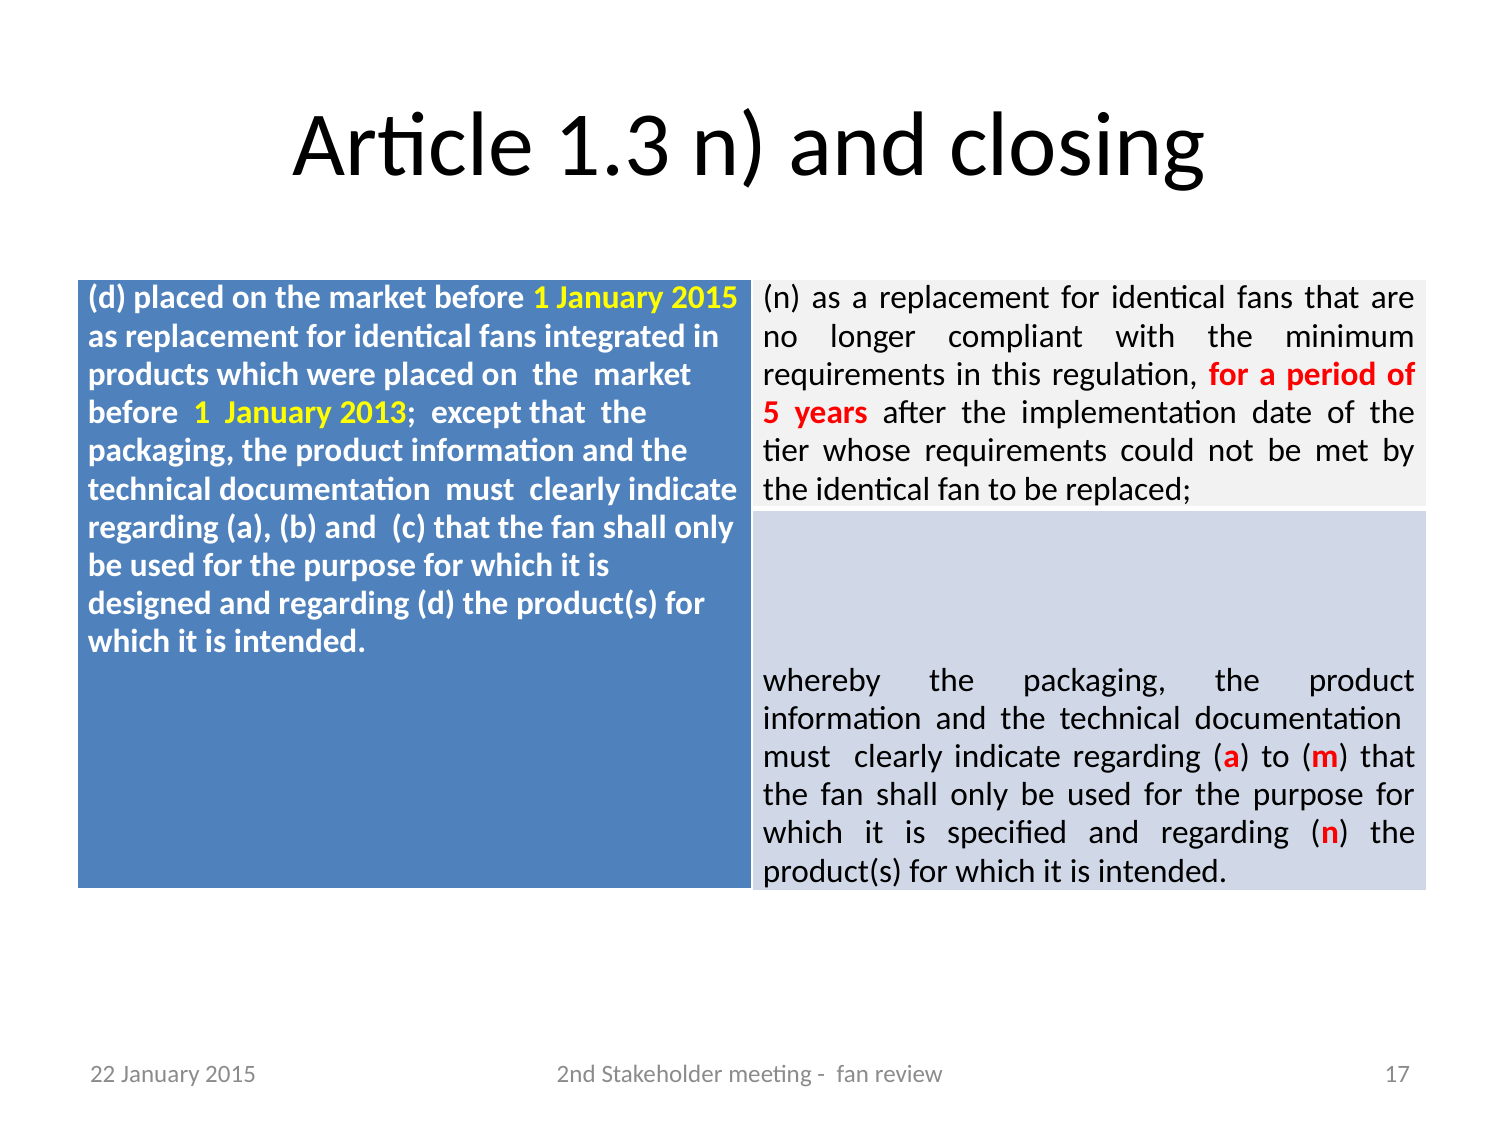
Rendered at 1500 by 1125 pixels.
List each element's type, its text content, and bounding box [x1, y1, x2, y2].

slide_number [75, 1042, 425, 1103]
title Article 1.3 n) and closing [75, 45, 1425, 233]
table_cell whereby the packaging, the product information and the technical docu­mentation must clearly indicate regarding (a) to (m) that the fan shall only be used for the purpose for which it is specified and regarding (n) the product(s) for which it is intended. [753, 511, 1426, 890]
slide_number 17 [1074, 1042, 1425, 1103]
table_header (n) as a replacement for identical fans that are no longer compliant with the minimum requirements in this regulation, for a period of 5 years after the implementation date of the tier whose requirements could not be met by the identical fan to be replaced; [753, 280, 1426, 506]
table_header (d) placed on the market before 1 January 2015 as replacement for identical fans integrated in products which were placed on the market before 1 January 2013; except that the packaging, the product information and the technical docu­mentation must clearly indicate regarding (a), (b) and (c) that the fan shall only be used for the purpose for which it is designed and regarding (d) the product(s) for which it is intended. [78, 280, 751, 888]
footer 2nd Stakeholder meeting - fan review [512, 1042, 988, 1103]
